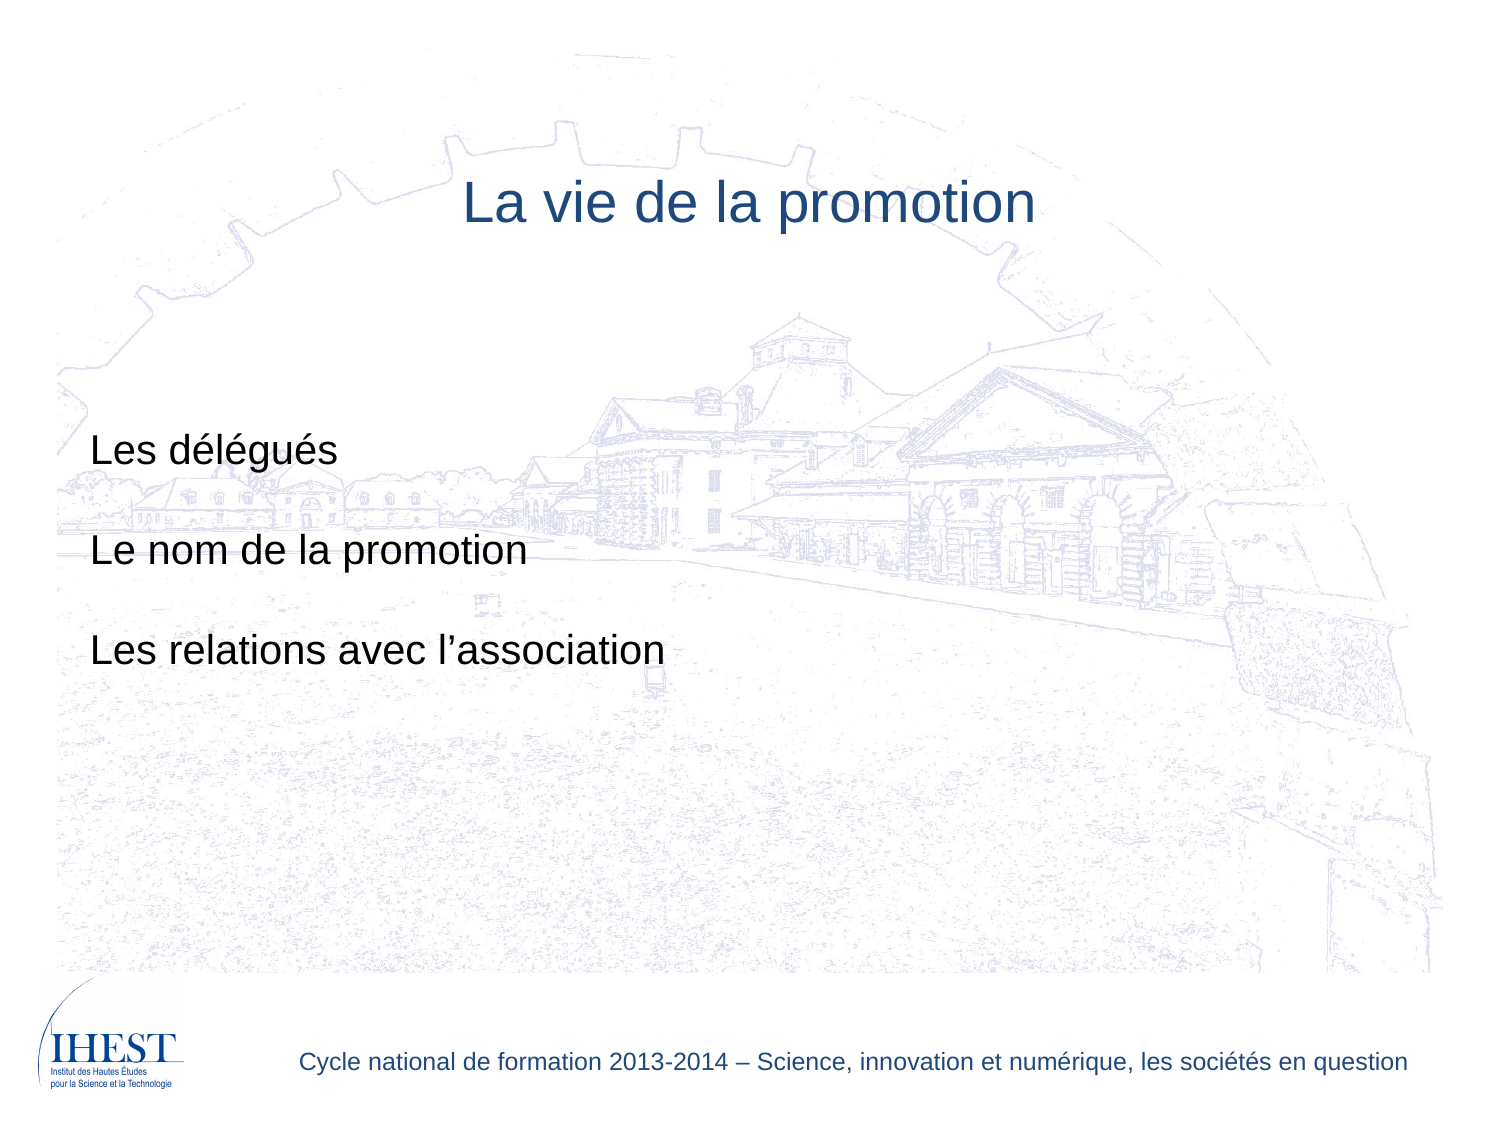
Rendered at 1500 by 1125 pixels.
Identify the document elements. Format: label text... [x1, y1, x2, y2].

picture [38, 45, 1443, 1089]
text_box La vie de la promotion [112, 156, 1388, 262]
list Les délégués Le nom de la promotion Les relations avec l’association [75, 415, 1425, 824]
